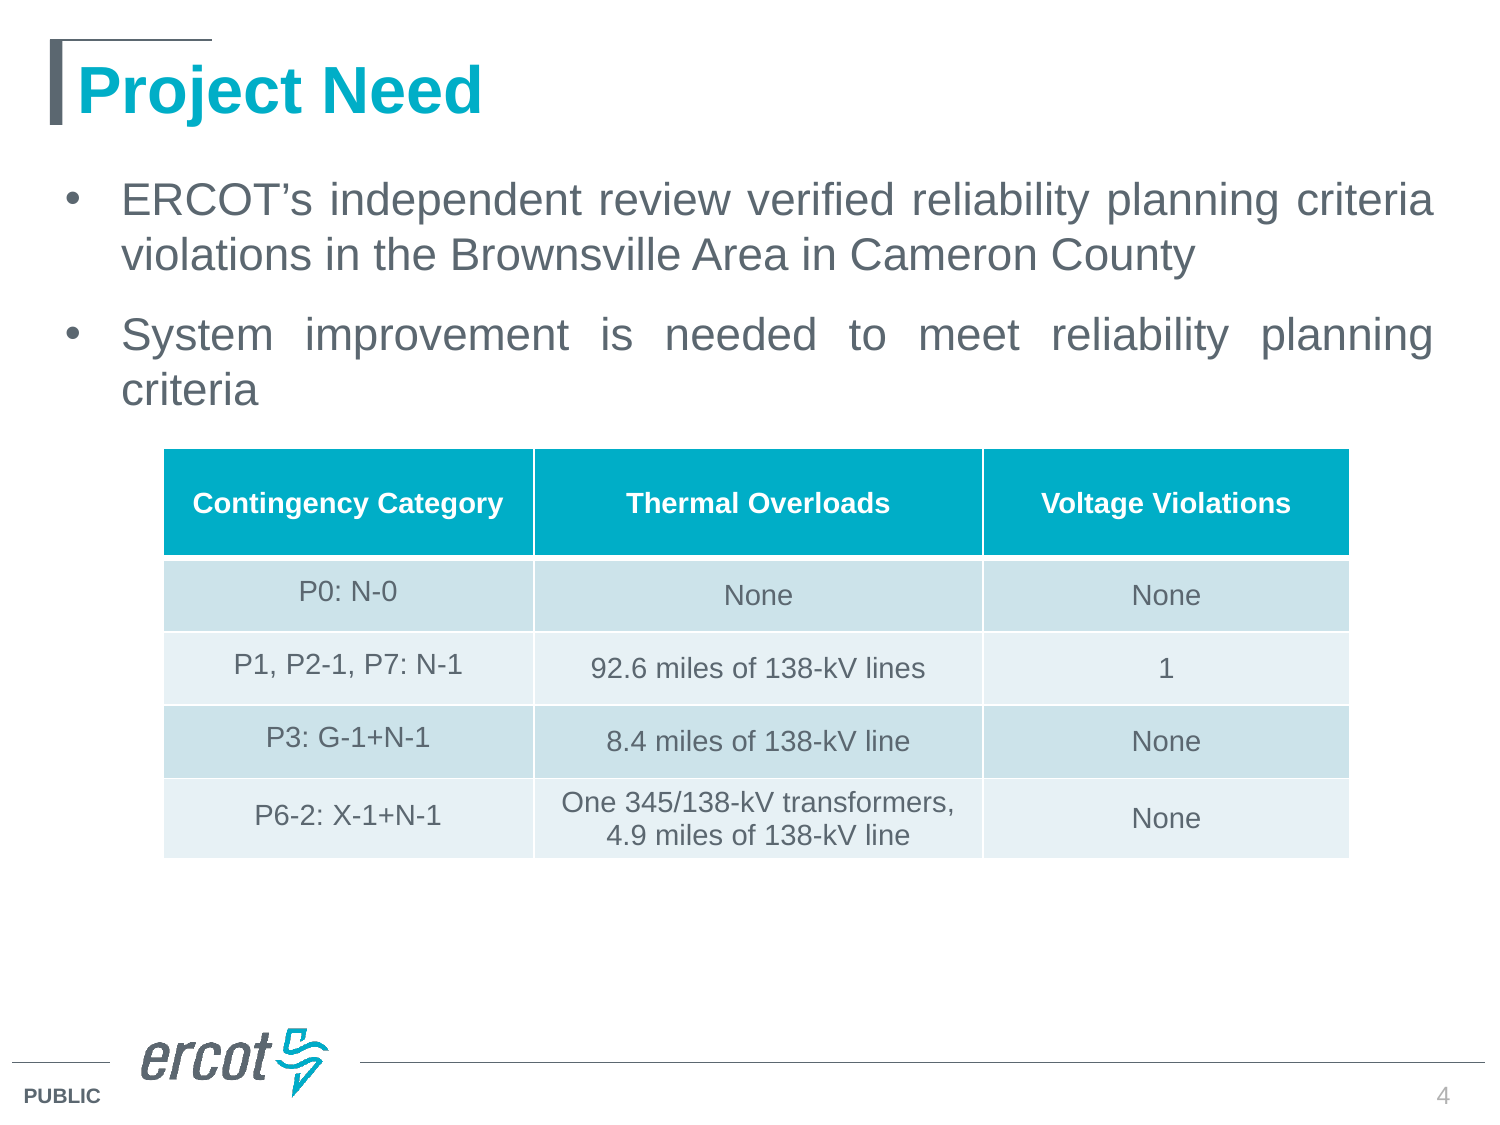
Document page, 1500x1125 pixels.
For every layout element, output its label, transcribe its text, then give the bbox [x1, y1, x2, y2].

table_cell P3: G-1+N-1 [164, 706, 533, 778]
table_header Thermal Overloads [535, 449, 982, 555]
table_header Voltage Violations [984, 449, 1349, 555]
table_cell None [984, 706, 1349, 778]
table_cell One 345/138-kV transformers, 4.9 miles of 138-kV line [535, 779, 982, 858]
slide_number 4 [1400, 1076, 1488, 1113]
table_cell 1 [984, 633, 1349, 704]
table_cell None [984, 561, 1349, 631]
table_cell None [984, 779, 1349, 858]
list ERCOT’s independent review verified reliability planning criteria violations in the Brownsville Area in Cameron County System improvement is needed to meet reliability planning criteria [50, 162, 1450, 706]
table_cell P1, P2-1, P7: N-1 [164, 633, 533, 704]
picture [137, 1024, 332, 1100]
table_cell P0: N-0 [164, 561, 533, 631]
table_cell P6-2: X-1+N-1 [164, 779, 533, 858]
title Project Need [62, 39, 1450, 125]
table_header Contingency Category [164, 449, 533, 555]
table_cell 92.6 miles of 138-kV lines [535, 633, 982, 704]
table_cell None [535, 561, 982, 631]
table_cell 8.4 miles of 138-kV line [535, 706, 982, 778]
